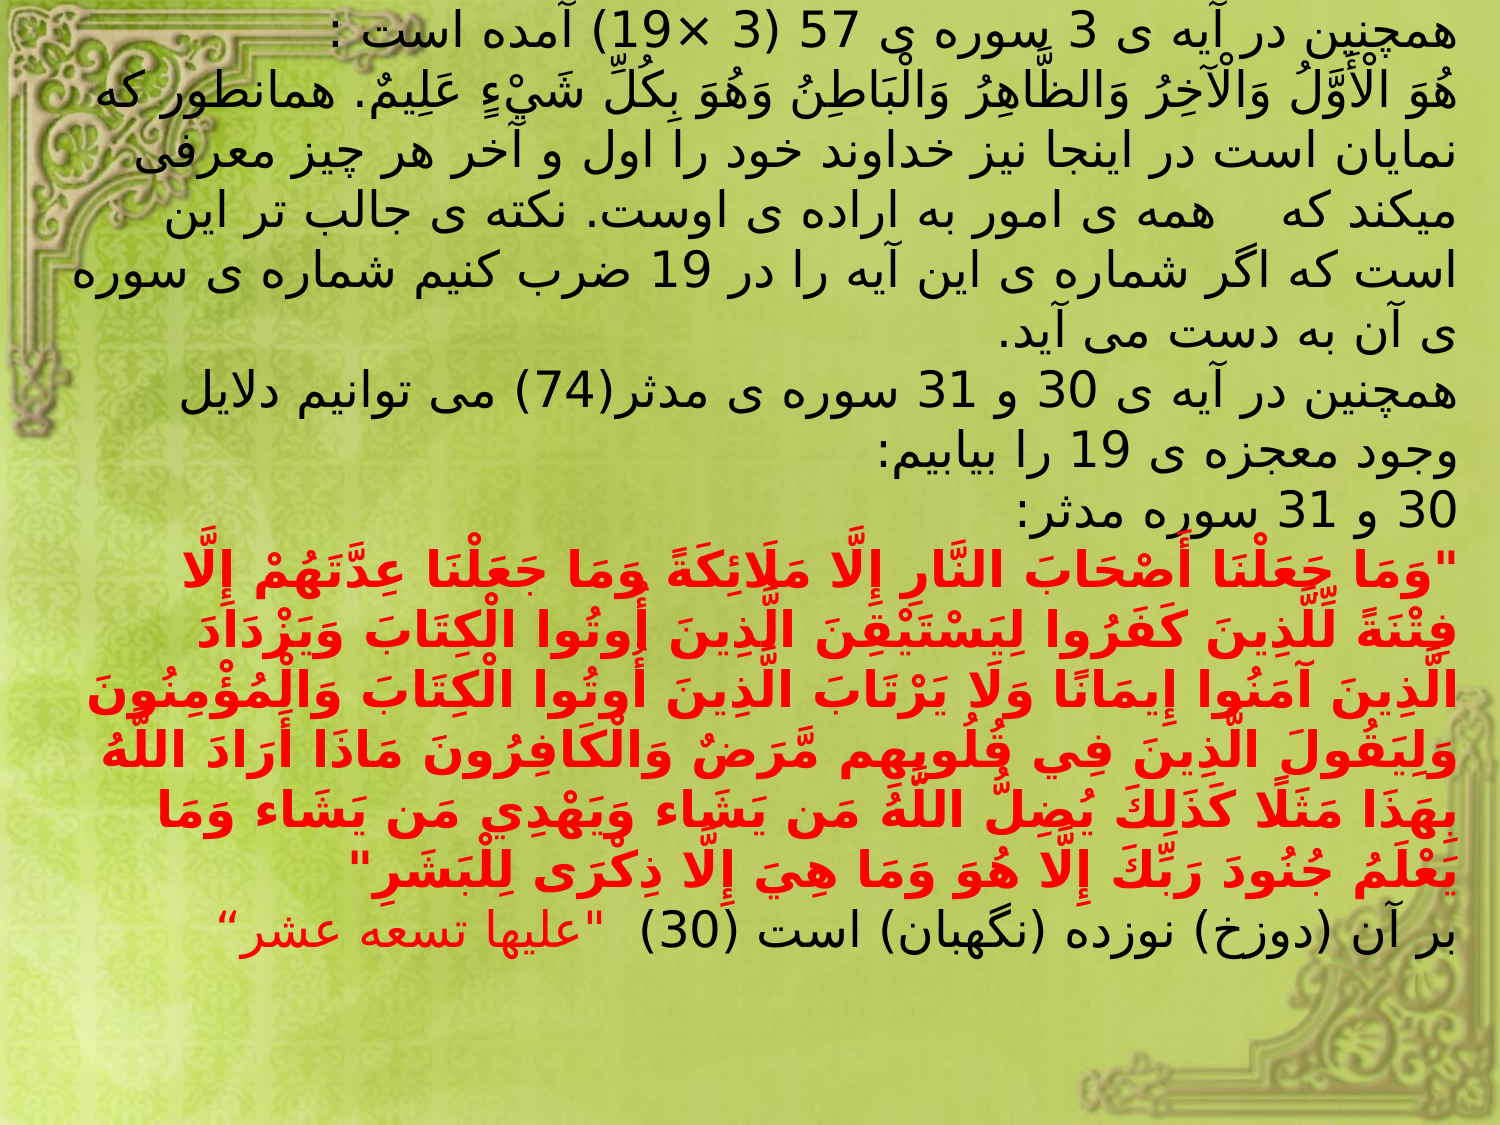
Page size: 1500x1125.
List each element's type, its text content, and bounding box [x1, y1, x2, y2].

picture [0, 0, 1500, 1125]
title 19 ویژگی مهمی دارد که هیچ عدد دیگری آن ویژگی ها را ندارد: همانطور که میبینید 19 از ترکیب اولین عدد و آخرین عدد ساخته شده است؛ إِنَّا لِلَّهِ وَ إِنَّا إِلَيْهِ راجِعُونَ : همانا ابتدا از سوی خدا آمده ایم و در انتها به سوی او باز می گردیم. همچنین در آیه ی 3 سوره ی 57 (3 ×19) آمده است : هُوَ الْأَوَّلُ وَالْآخِرُ وَالظَّاهِرُ وَالْبَاطِنُ وَهُوَ بِكُلِّ شَيْءٍ عَلِيمٌ. همانطور که نمایان است در اینجا نیز خداوند خود را اول و آخر هر چیز معرفی میکند که همه ی امور به اراده ی اوست. نکته ی جالب تر این است که اگر شماره ی این آیه را در 19 ضرب کنیم شماره ی سوره ی آن به دست می آید. همچنین در آیه ی 30 و 31 سوره ی مدثر(74) می توانیم دلایل وجود معجزه ی 19 را بیابیم: 30 و 31 سوره مدثر: "وَمَا جَعَلْنَا أَصْحَابَ النَّارِ إِلَّا مَلَائِكَةً وَمَا جَعَلْنَا عِدَّتَهُمْ إِلَّا فِتْنَةً لِّلَّذِينَ كَفَرُوا لِيَسْتَيْقِنَ الَّذِينَ أُوتُوا الْكِتَابَ وَيَزْدَادَ الَّذِينَ آمَنُوا إِيمَانًا وَلَا يَرْتَابَ الَّذِينَ أُوتُوا الْكِتَابَ وَالْمُؤْمِنُونَ وَلِيَقُولَ الَّذِينَ فِي قُلُوبِهِم مَّرَضٌ وَالْكَافِرُونَ مَاذَا أَرَادَ اللَّهُ بِهَذَا مَثَلًا كَذَلِكَ يُضِلُّ اللَّهُ مَن يَشَاء وَيَهْدِي مَن يَشَاء وَمَا يَعْلَمُ جُنُودَ رَبِّكَ إِلَّا هُوَ وَمَا هِيَ إِلَّا ذِكْرَى لِلْبَشَرِ" بر آن (دوزخ) نوزده (نگهبان) است (30) "علیها تسعه عشر“ [49, 74, 1475, 1026]
